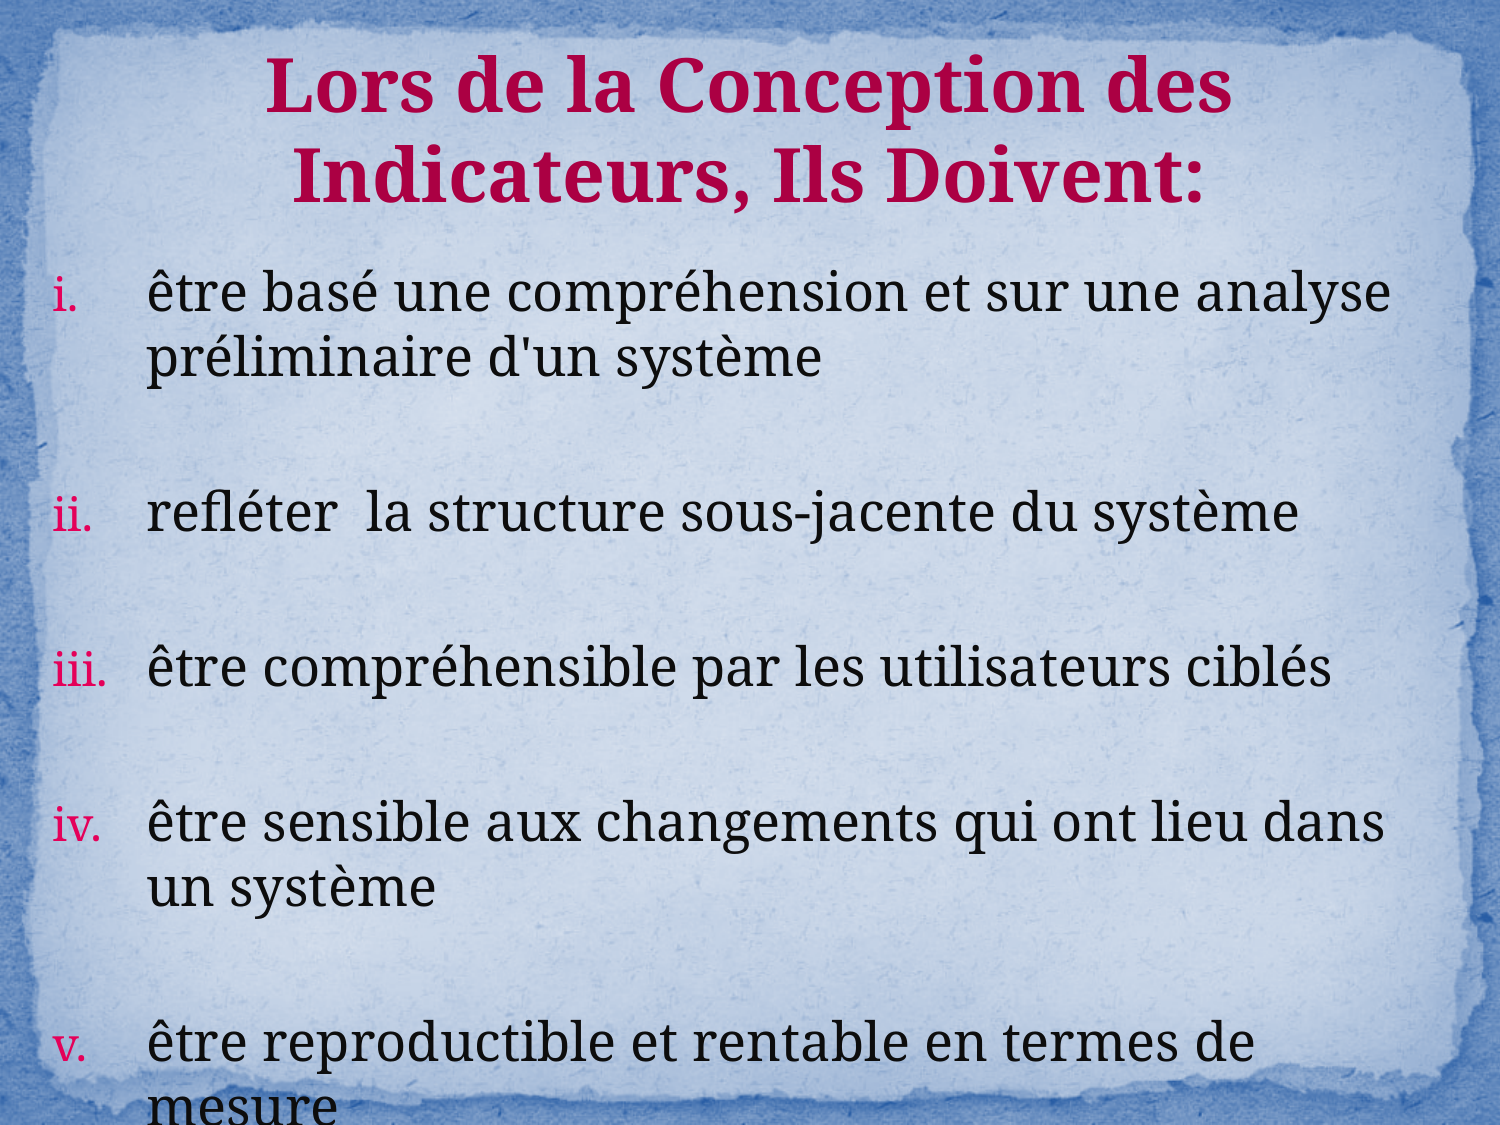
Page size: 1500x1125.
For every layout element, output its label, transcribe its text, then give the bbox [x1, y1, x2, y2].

title Lors de la Conception des Indicateurs, Ils Doivent: [24, 24, 1475, 225]
list être basé une compréhension et sur une analyse préliminaire d'un système refléter la structure sous-jacente du système être compréhensible par les utilisateurs ciblés être sensible aux changements qui ont lieu dans un système être reproductible et rentable en termes de mesure [37, 249, 1450, 1000]
